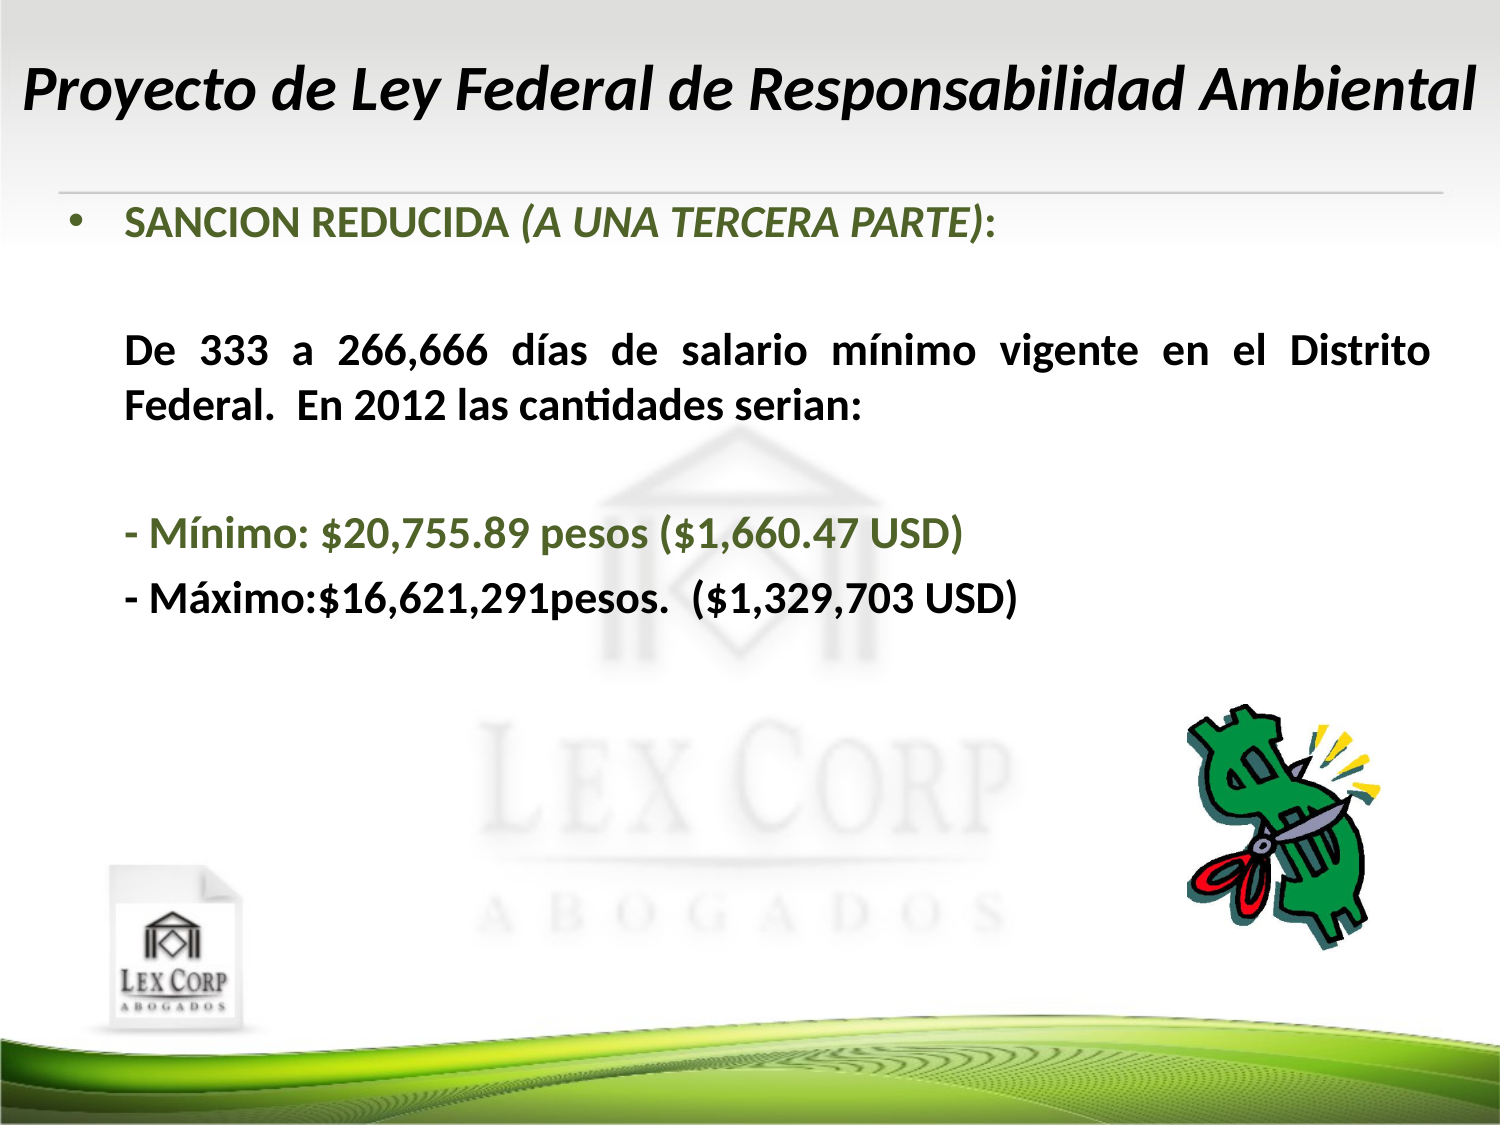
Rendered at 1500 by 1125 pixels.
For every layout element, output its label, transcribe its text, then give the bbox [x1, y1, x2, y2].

text_box Proyecto de Ley Federal de Responsabilidad Ambiental [0, 0, 1500, 170]
list SANCION REDUCIDA (A una tercera parte): De 333 a 266,666 días de salario mínimo vigente en el Distrito Federal. En 2012 las cantidades serian: - Mínimo: $20,755.89 pesos ($1,660.47 USD) - Máximo:$16,621,291pesos. ($1,329,703 USD) [53, 184, 1447, 892]
picture [0, 170, 1500, 1125]
